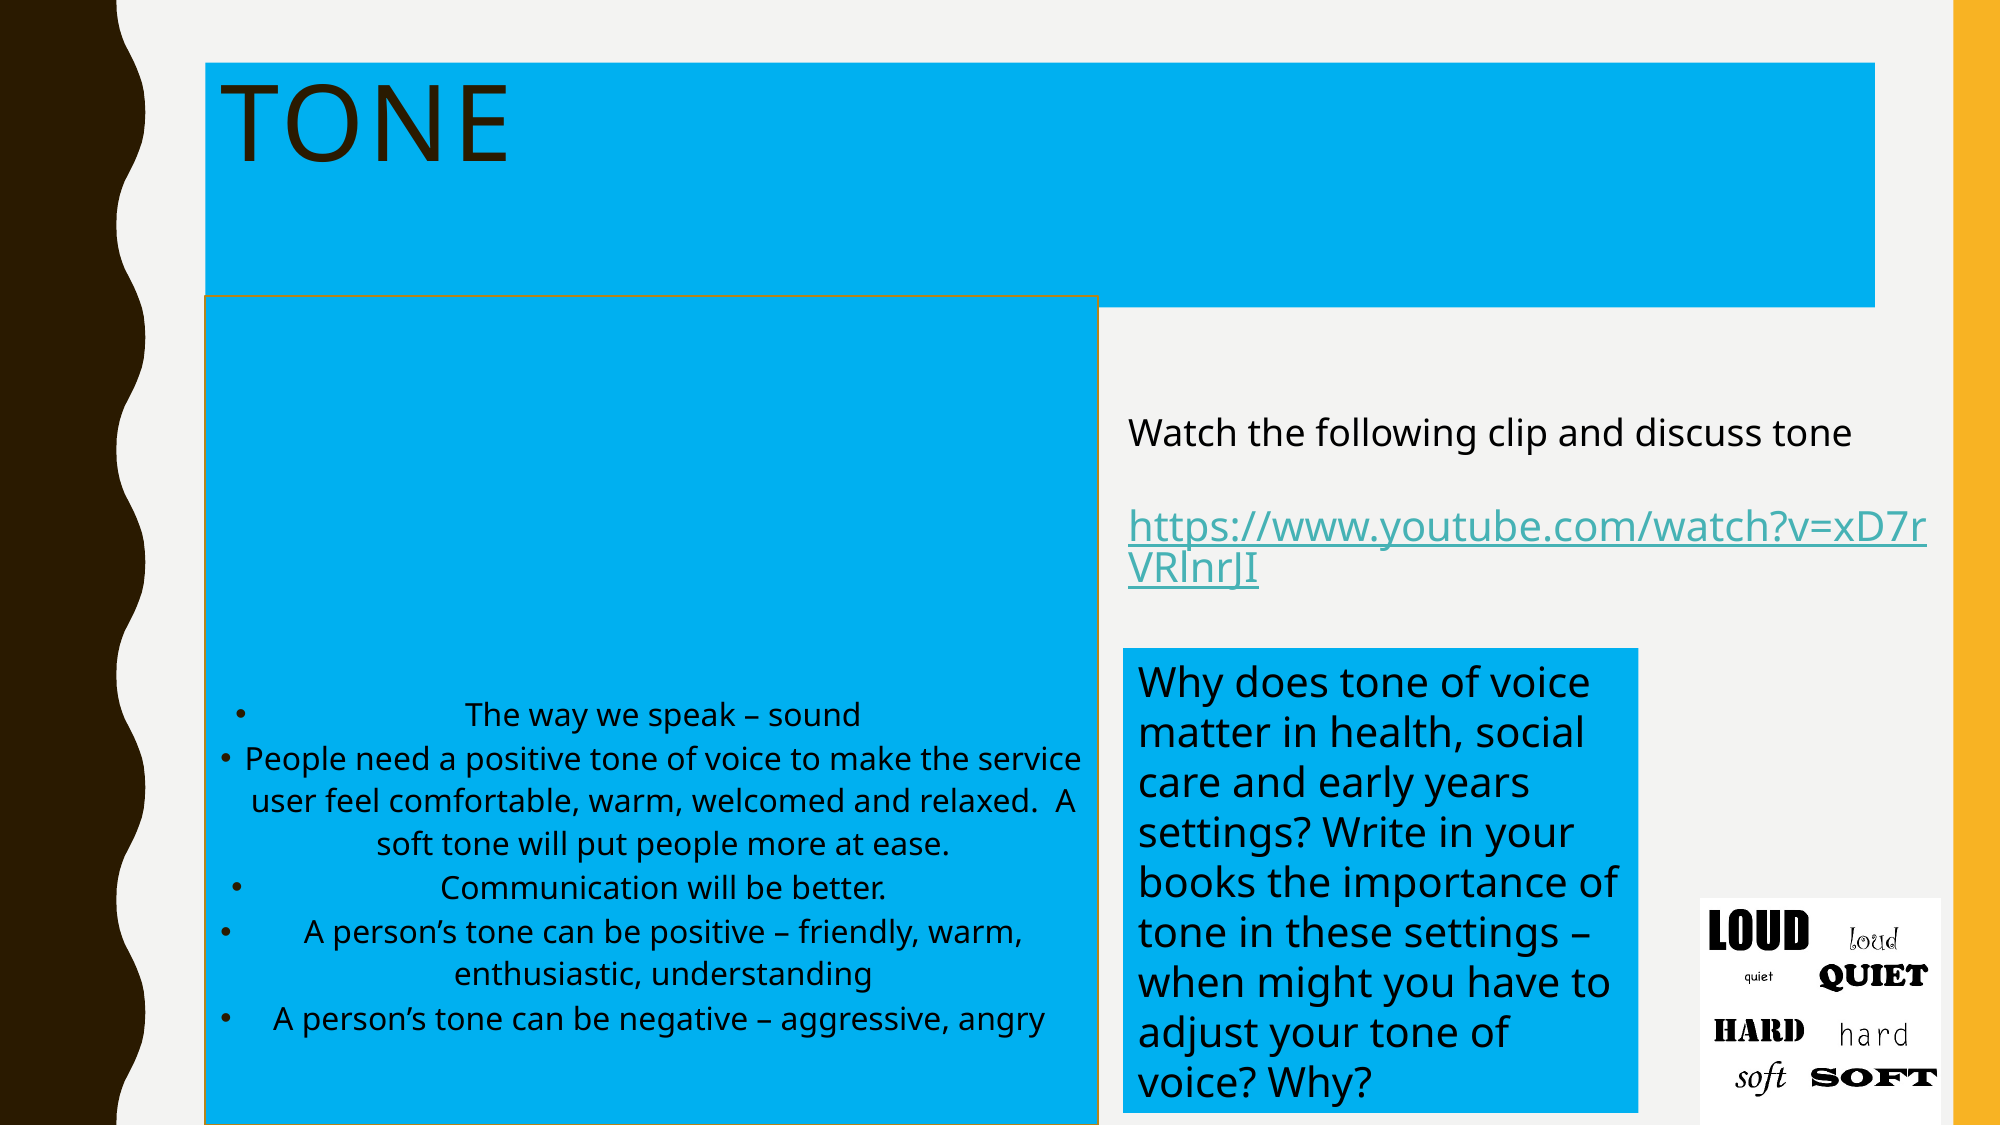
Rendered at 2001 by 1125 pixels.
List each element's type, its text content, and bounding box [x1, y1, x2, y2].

text_box Why does tone of voice matter in health, social care and early years settings? Write in your books the importance of tone in these settings – when might you have to adjust your tone of voice? Why? [1123, 648, 1639, 1113]
list The way we speak – sound People need a positive tone of voice to make the service user feel comfortable, warm, welcomed and relaxed. A soft tone will put people more at ease. Communication will be better. A person’s tone can be positive – friendly, warm, enthusiastic, understanding A person’s tone can be negative – aggressive, angry [204, 295, 1099, 1125]
text_box Watch the following clip and discuss tone https://www.youtube.com/watch?v=xD7rVRlnrJI [1113, 401, 1958, 564]
title tone [205, 62, 1875, 308]
picture [1699, 898, 1941, 1125]
